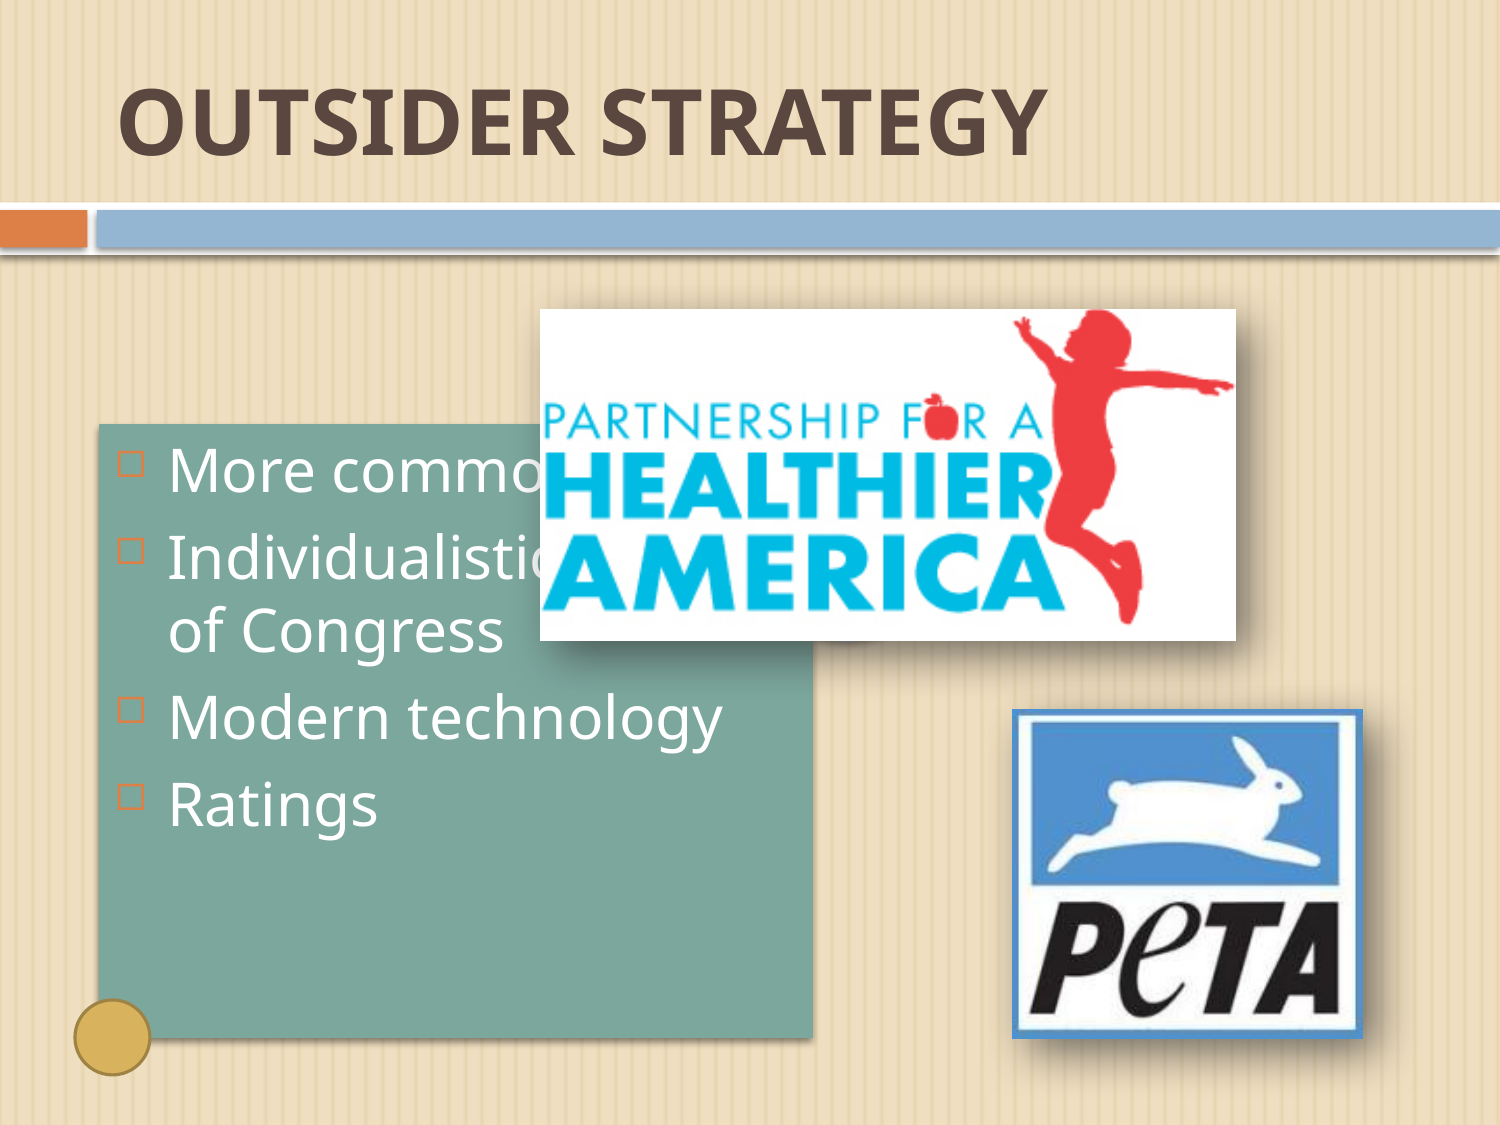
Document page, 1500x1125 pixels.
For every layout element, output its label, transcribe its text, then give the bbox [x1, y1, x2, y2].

picture [1012, 709, 1363, 1039]
picture [539, 309, 1237, 642]
list More common Individualistic nature of Congress Modern technology Ratings [99, 424, 813, 1038]
text_box [73, 998, 152, 1077]
title Outsider Strategy [100, 37, 1438, 200]
